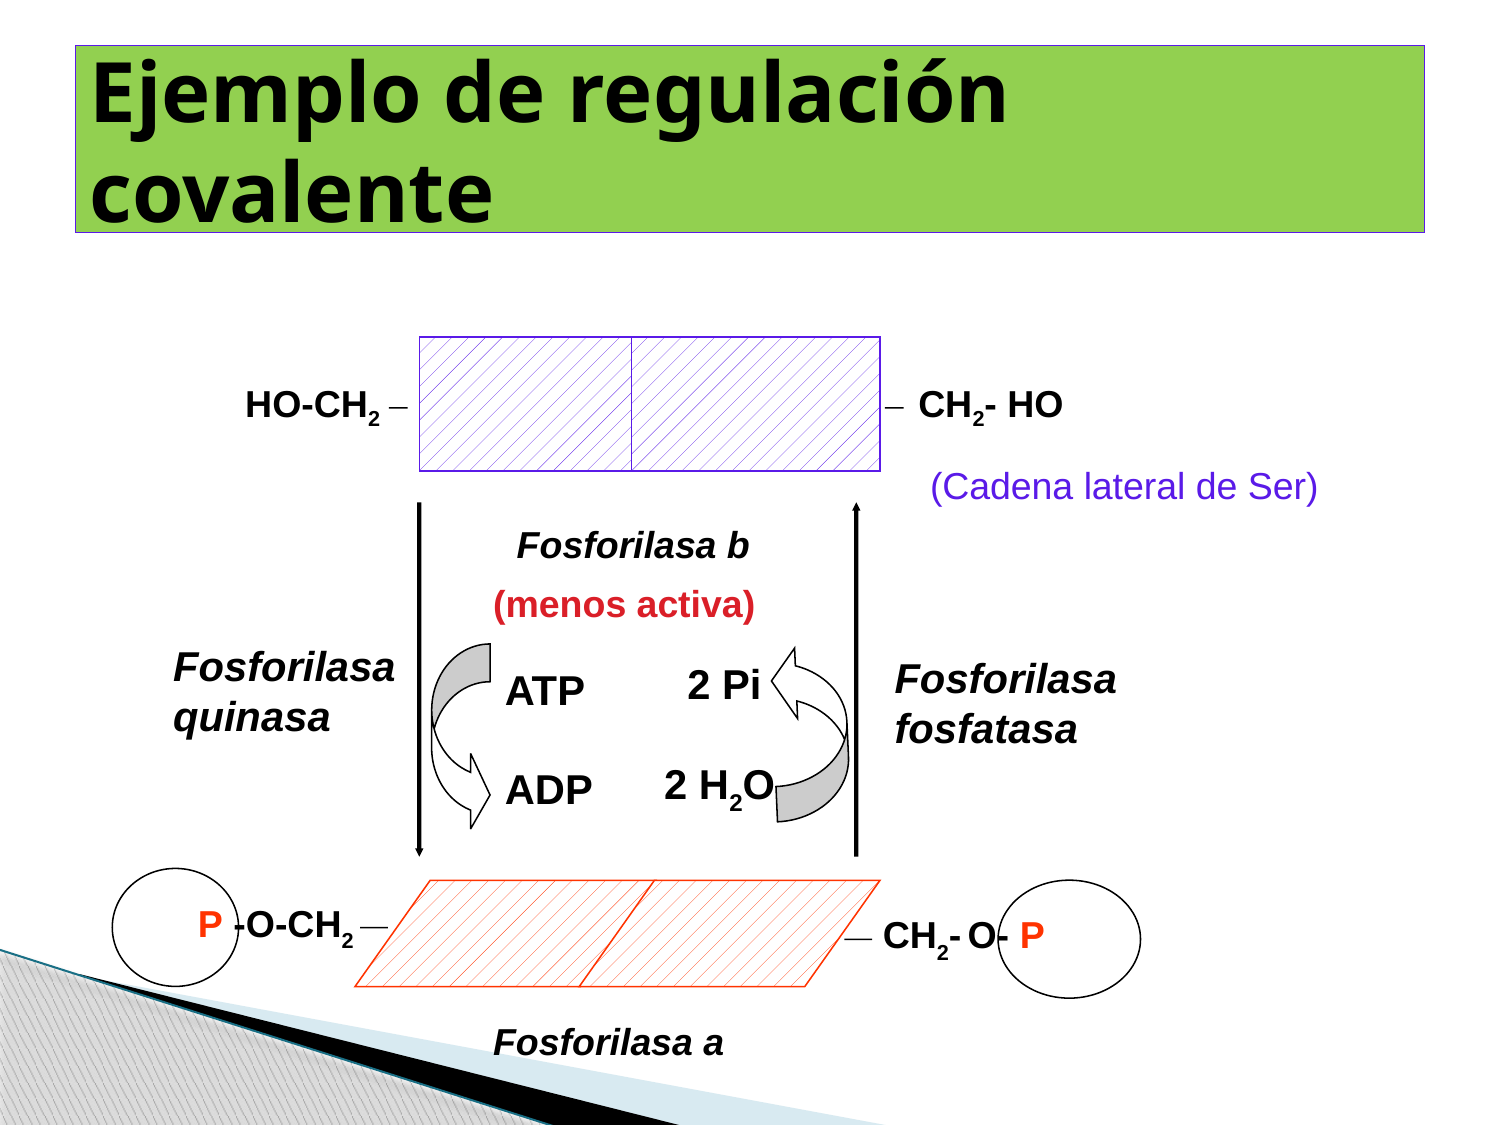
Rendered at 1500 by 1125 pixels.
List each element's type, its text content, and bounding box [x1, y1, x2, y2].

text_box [111, 336, 1353, 1071]
title Ejemplo de regulación covalente [75, 45, 1425, 233]
